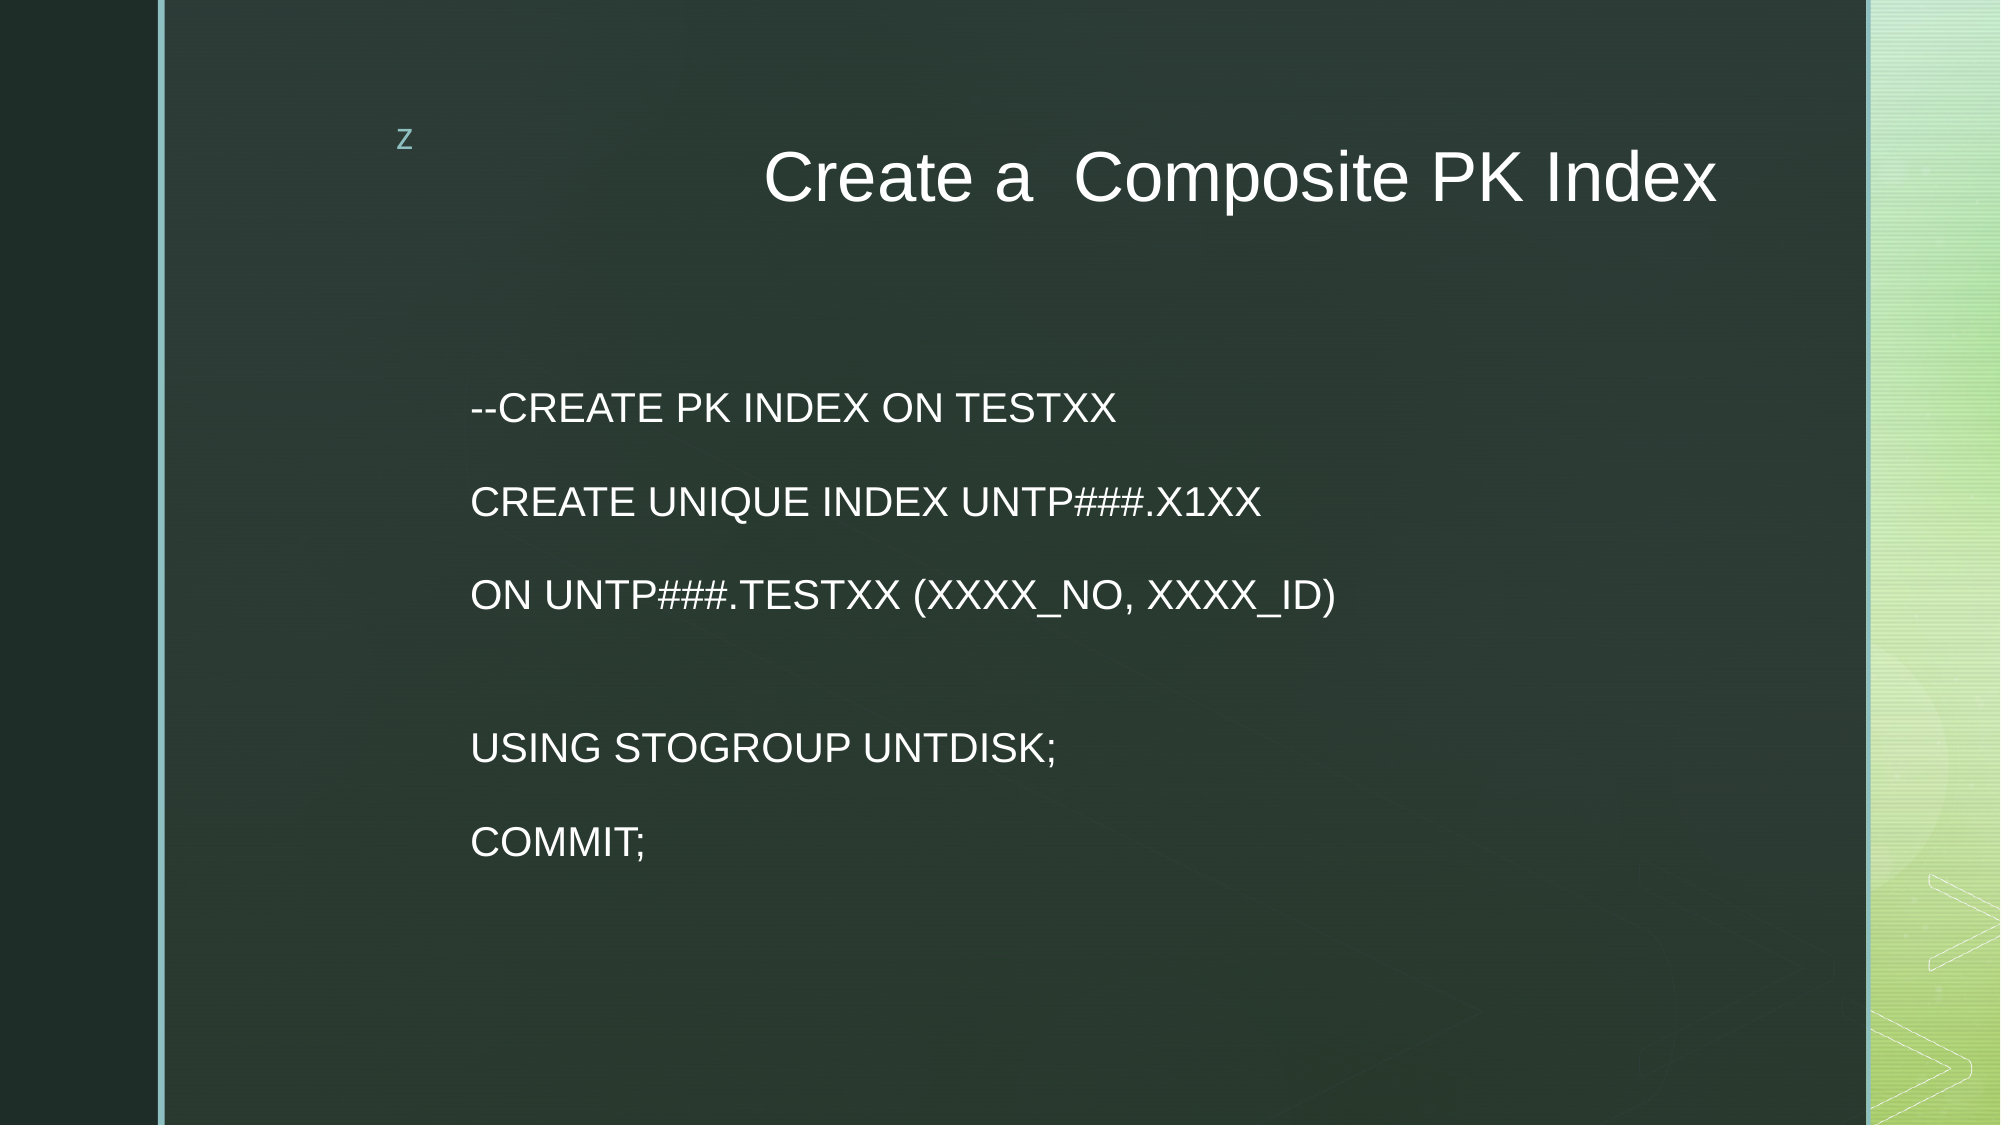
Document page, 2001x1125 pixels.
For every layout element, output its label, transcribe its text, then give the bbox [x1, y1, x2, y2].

picture [1871, 0, 2001, 1125]
title Create a Composite PK Index [428, 132, 1734, 310]
list --CREATE PK INDEX ON TESTXX CREATE UNIQUE INDEX UNTP###.X1XX ON UNTP###.TESTXX (XXXX_NO, XXXX_ID) USING STOGROUP UNTDISK; COMMIT; [454, 336, 1734, 993]
